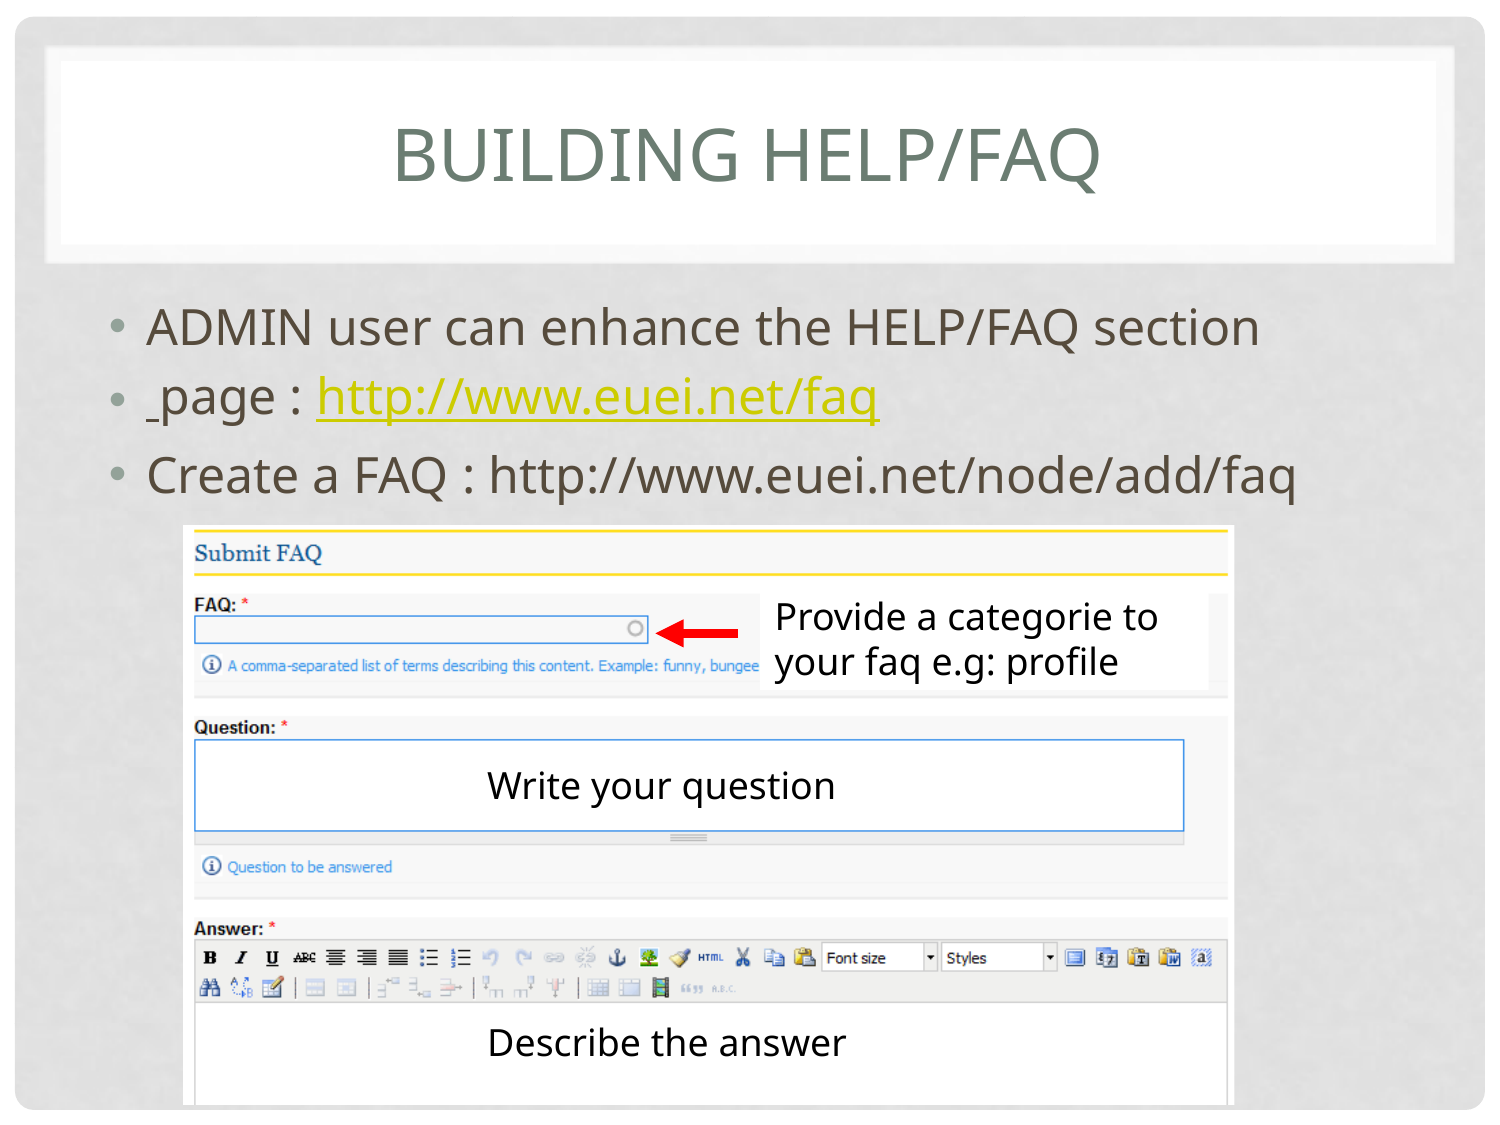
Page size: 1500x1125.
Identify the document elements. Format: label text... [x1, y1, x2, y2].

title building hELP/faq [69, 66, 1425, 238]
picture [182, 525, 1235, 1105]
list ADMIN user can enhance the HELP/FAQ section page : http://www.euei.net/faq Create a FAQ : http://www.euei.net/node/add/faq [75, 287, 1425, 1005]
